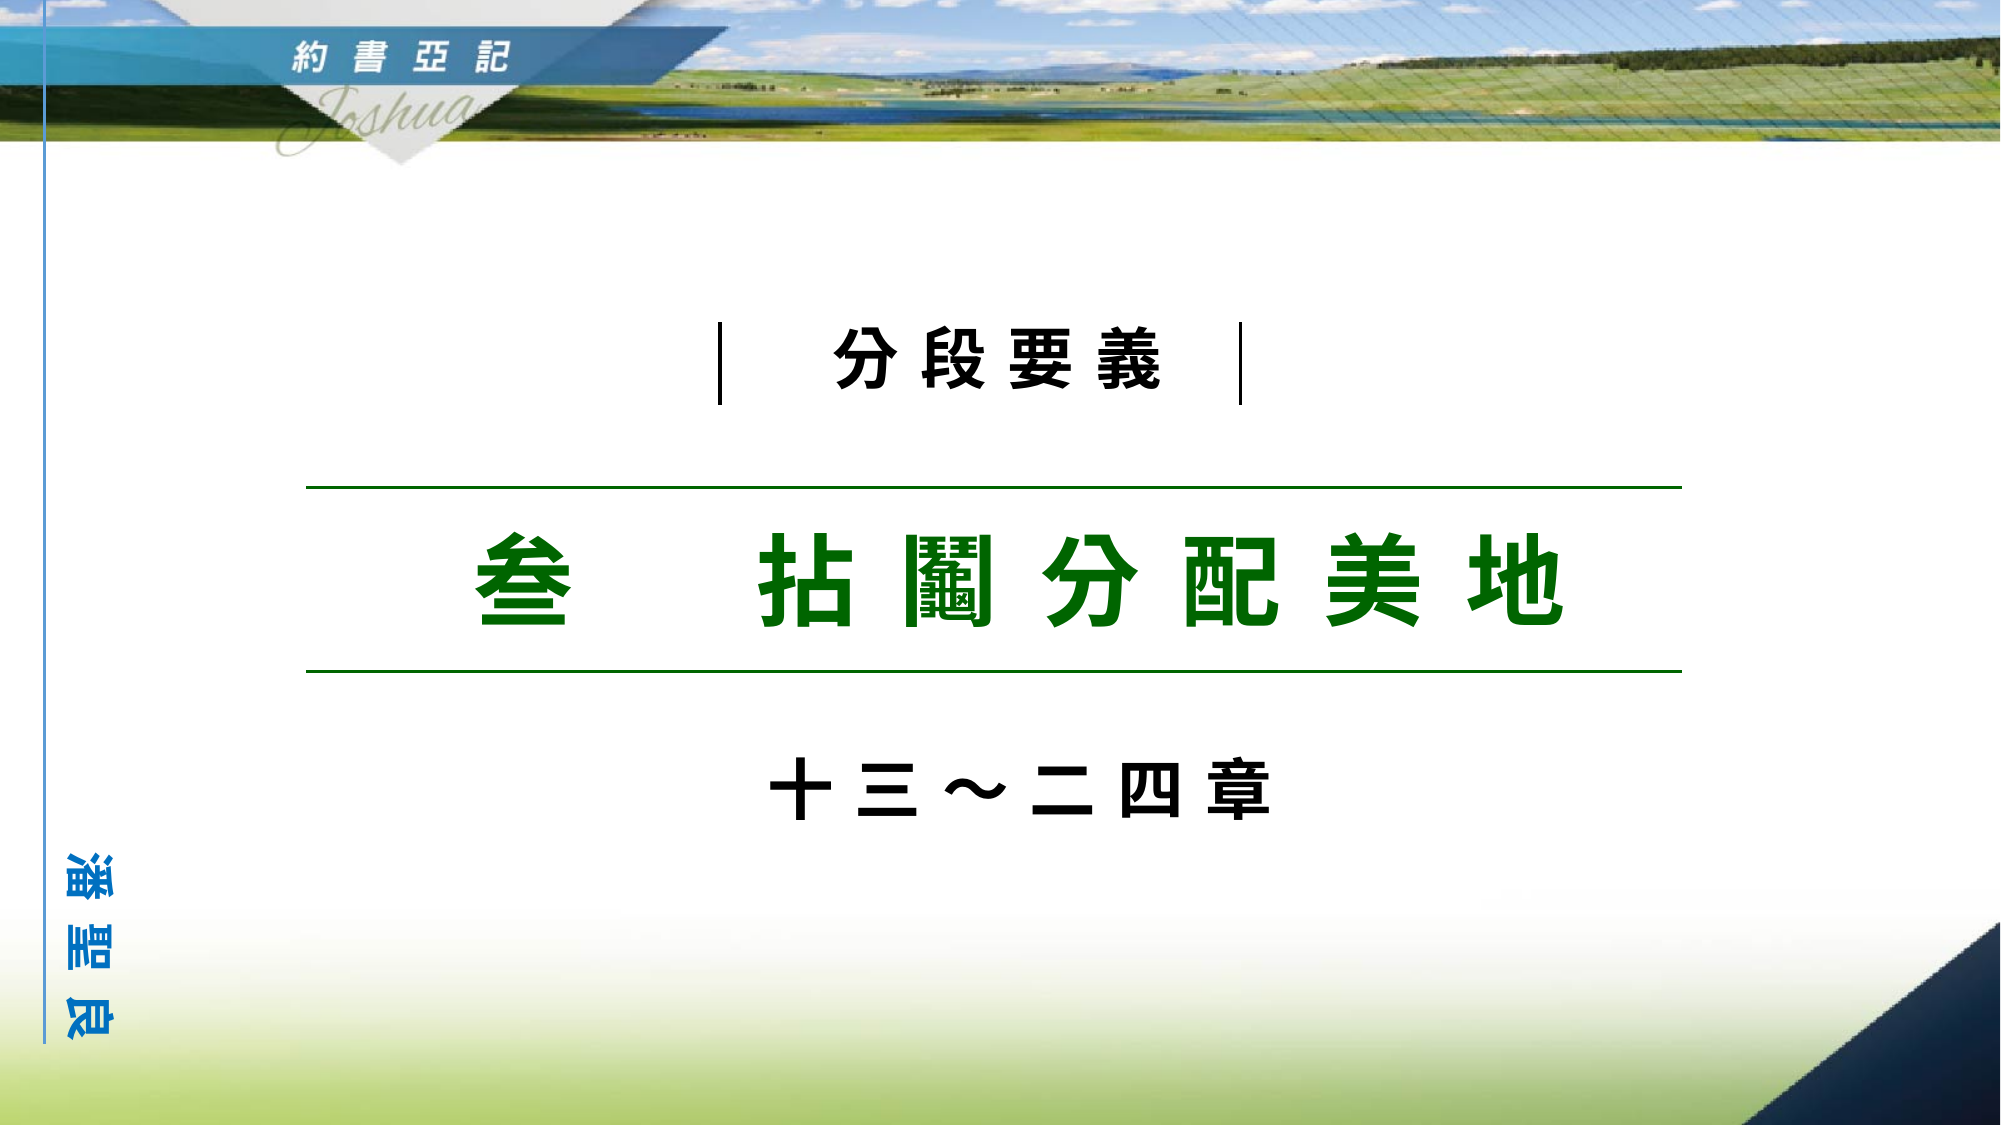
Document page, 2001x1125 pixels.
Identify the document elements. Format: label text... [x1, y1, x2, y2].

text_box 潘聖良 [38, 836, 130, 1075]
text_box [719, 309, 1241, 406]
text_box 十三～二四章 [707, 740, 1332, 836]
picture [0, 0, 2001, 1125]
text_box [305, 487, 1682, 672]
